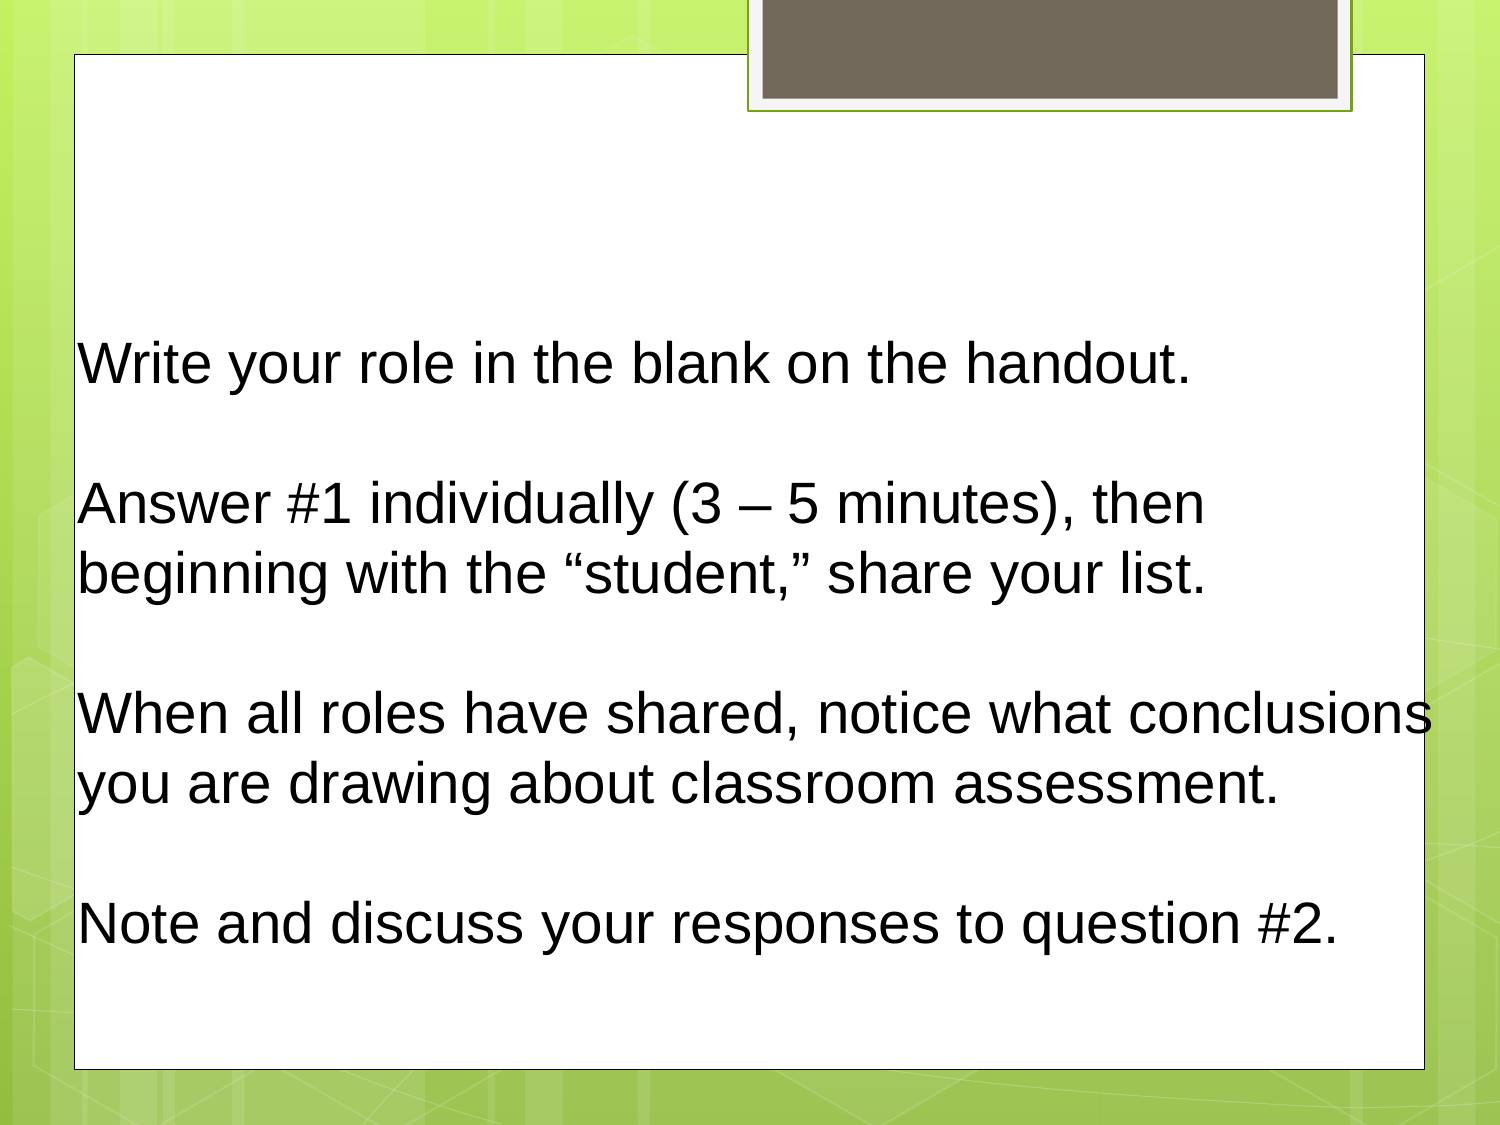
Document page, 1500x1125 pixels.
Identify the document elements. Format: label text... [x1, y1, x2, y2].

title Write your role in the blank on the handout. Answer #1 individually (3 – 5 minutes), then beginning with the “student,” share your list. When all roles have shared, notice what conclusions you are drawing about classroom assessment. Note and discuss your responses to question #2. [62, 50, 1463, 963]
